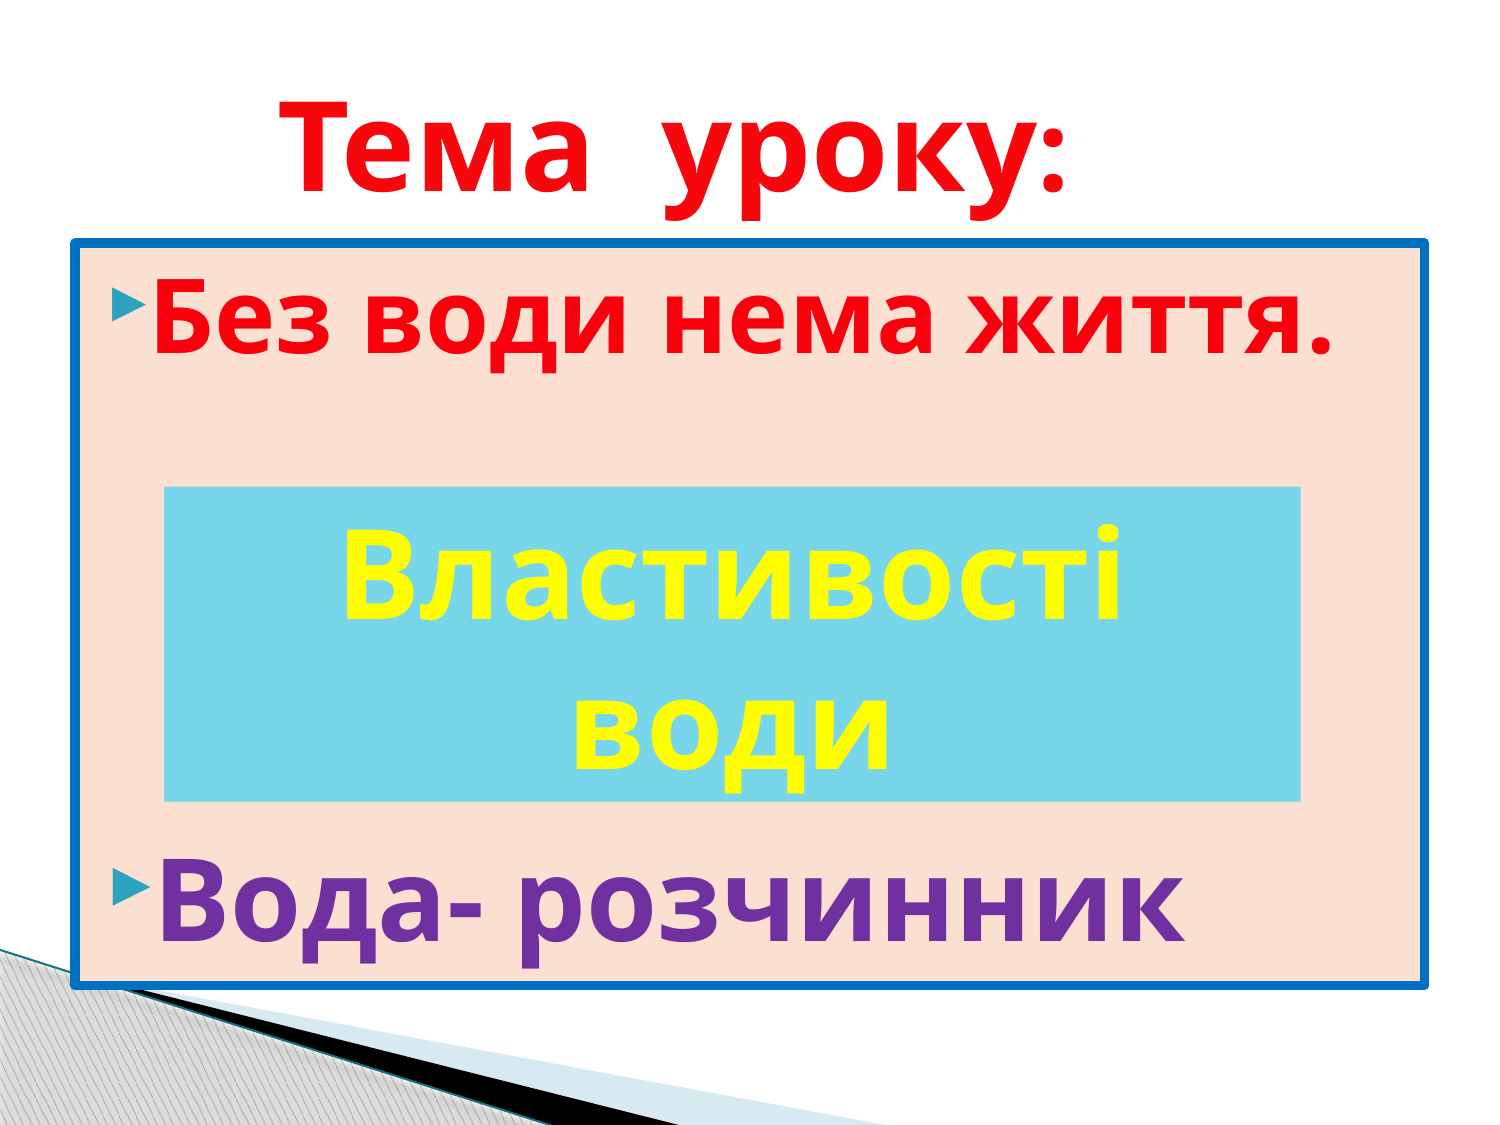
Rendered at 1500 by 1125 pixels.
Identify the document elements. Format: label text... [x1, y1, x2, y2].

text_box Властивості води [164, 486, 1301, 802]
text_box Тема уроку: [81, 58, 1266, 224]
list Без води нема життя. Вода- розчинник [70, 238, 1429, 990]
